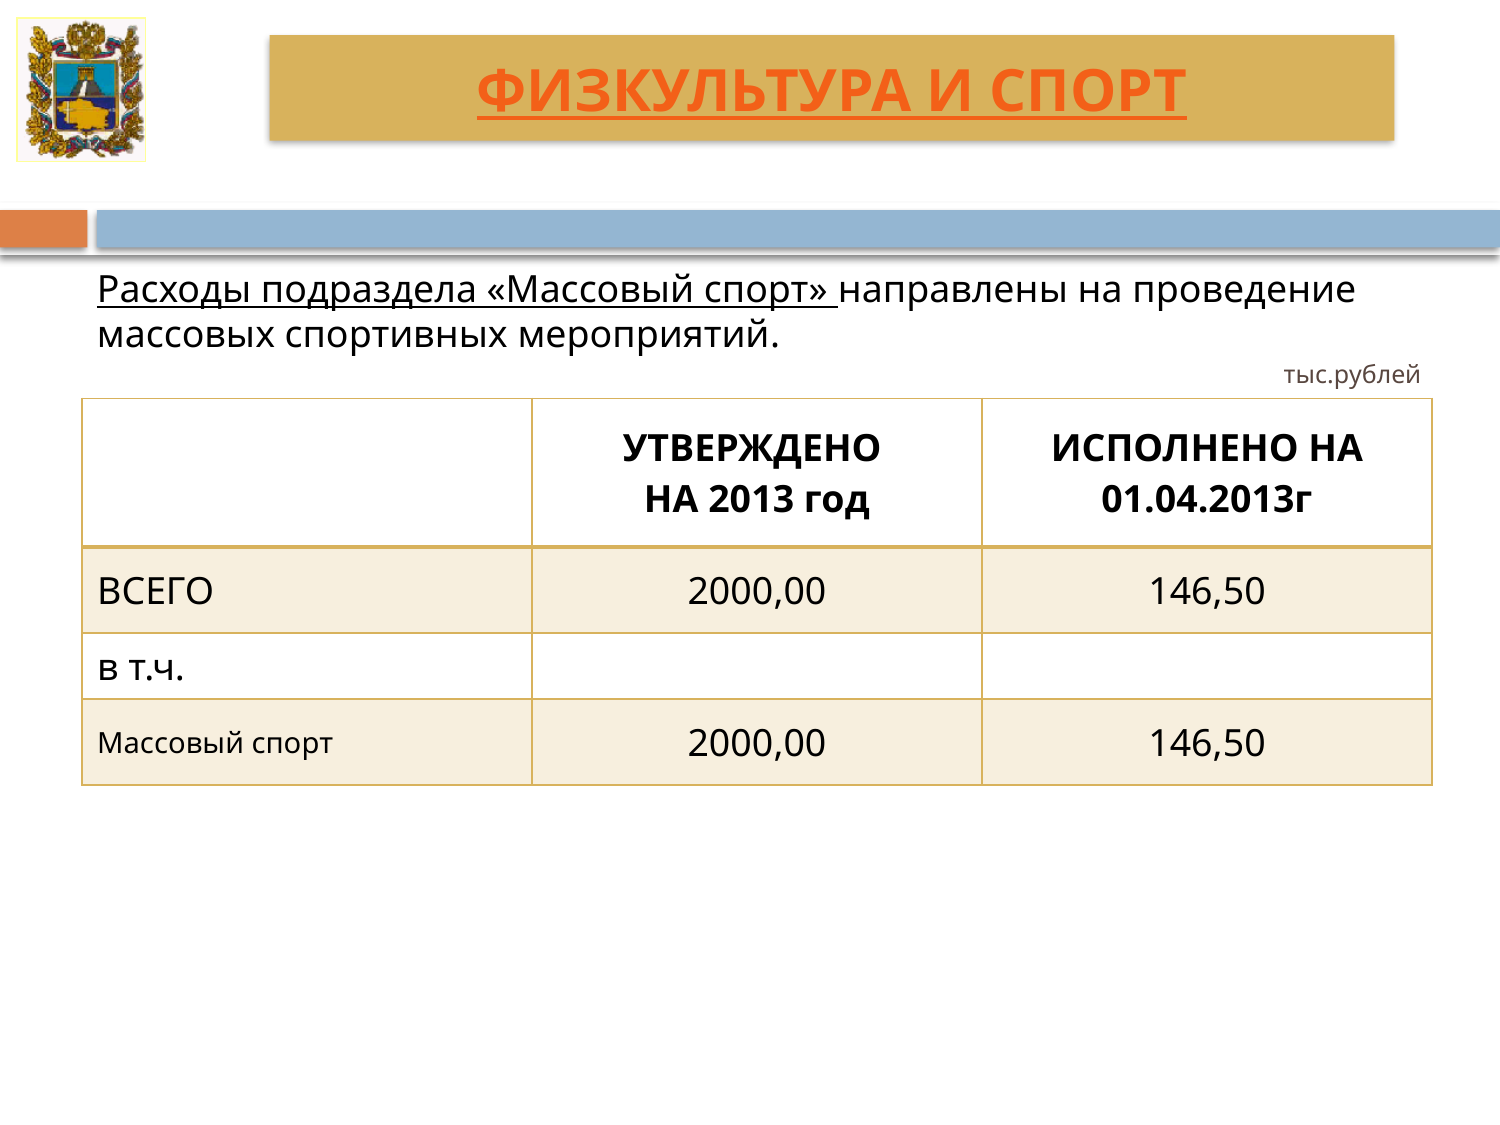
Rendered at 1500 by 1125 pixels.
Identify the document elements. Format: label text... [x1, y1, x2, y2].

picture [17, 18, 145, 162]
table_header ИСПОЛНЕНО НА 01.04.2013г [983, 399, 1431, 545]
table_cell в т.ч. [83, 634, 531, 698]
table_cell [983, 634, 1431, 698]
text_box тыс.рублей [1268, 351, 1437, 397]
table_cell [533, 634, 981, 698]
table_cell 2000,00 [533, 700, 981, 784]
table_cell 146,50 [983, 700, 1431, 784]
table_cell 2000,00 [533, 549, 981, 632]
text_box Расходы подраздела «Массовый спорт» направлены на проведение массовых спортивных мероприятий. [82, 257, 1454, 363]
table_cell ВСЕГО [83, 549, 531, 632]
table_header [83, 399, 531, 545]
table_header УТВЕРЖДЕНО НА 2013 год [533, 399, 981, 545]
table_cell 146,50 [983, 549, 1431, 632]
title ФИЗКУЛЬТУРА И СПОРТ [269, 35, 1395, 141]
table_cell Массовый спорт [83, 700, 531, 784]
